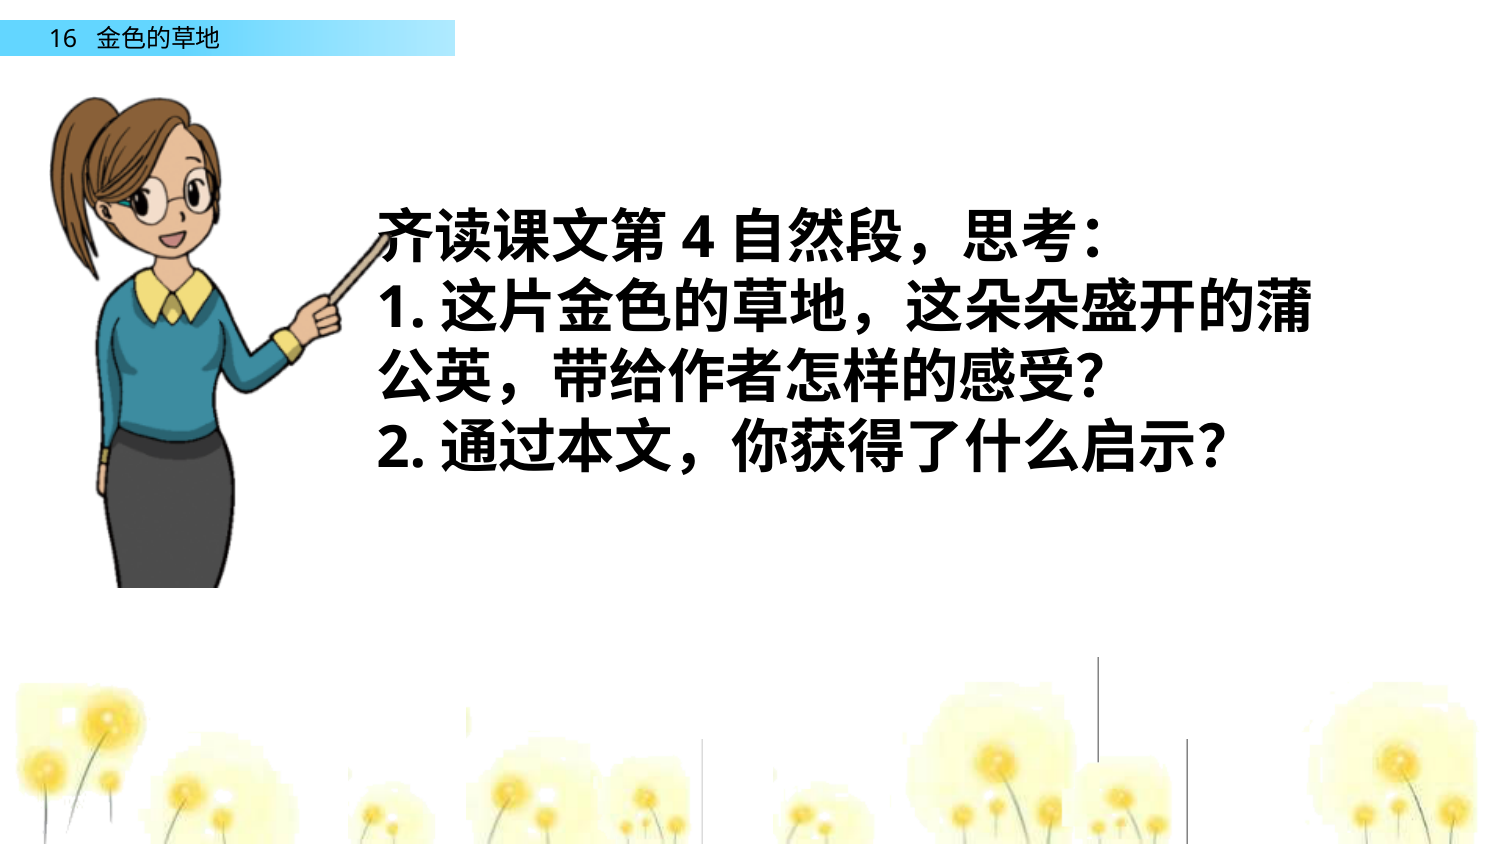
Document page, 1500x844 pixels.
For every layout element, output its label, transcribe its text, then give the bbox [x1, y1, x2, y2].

text_box 齐读课文第4自然段，思考： 1.这片金色的草地，这朵朵盛开的蒲公英，带给作者怎样的感受？ 2.通过本文，你获得了什么启示？ [398, 191, 1367, 487]
picture [48, 96, 392, 588]
picture [0, 657, 1188, 844]
picture [1222, 657, 1500, 844]
